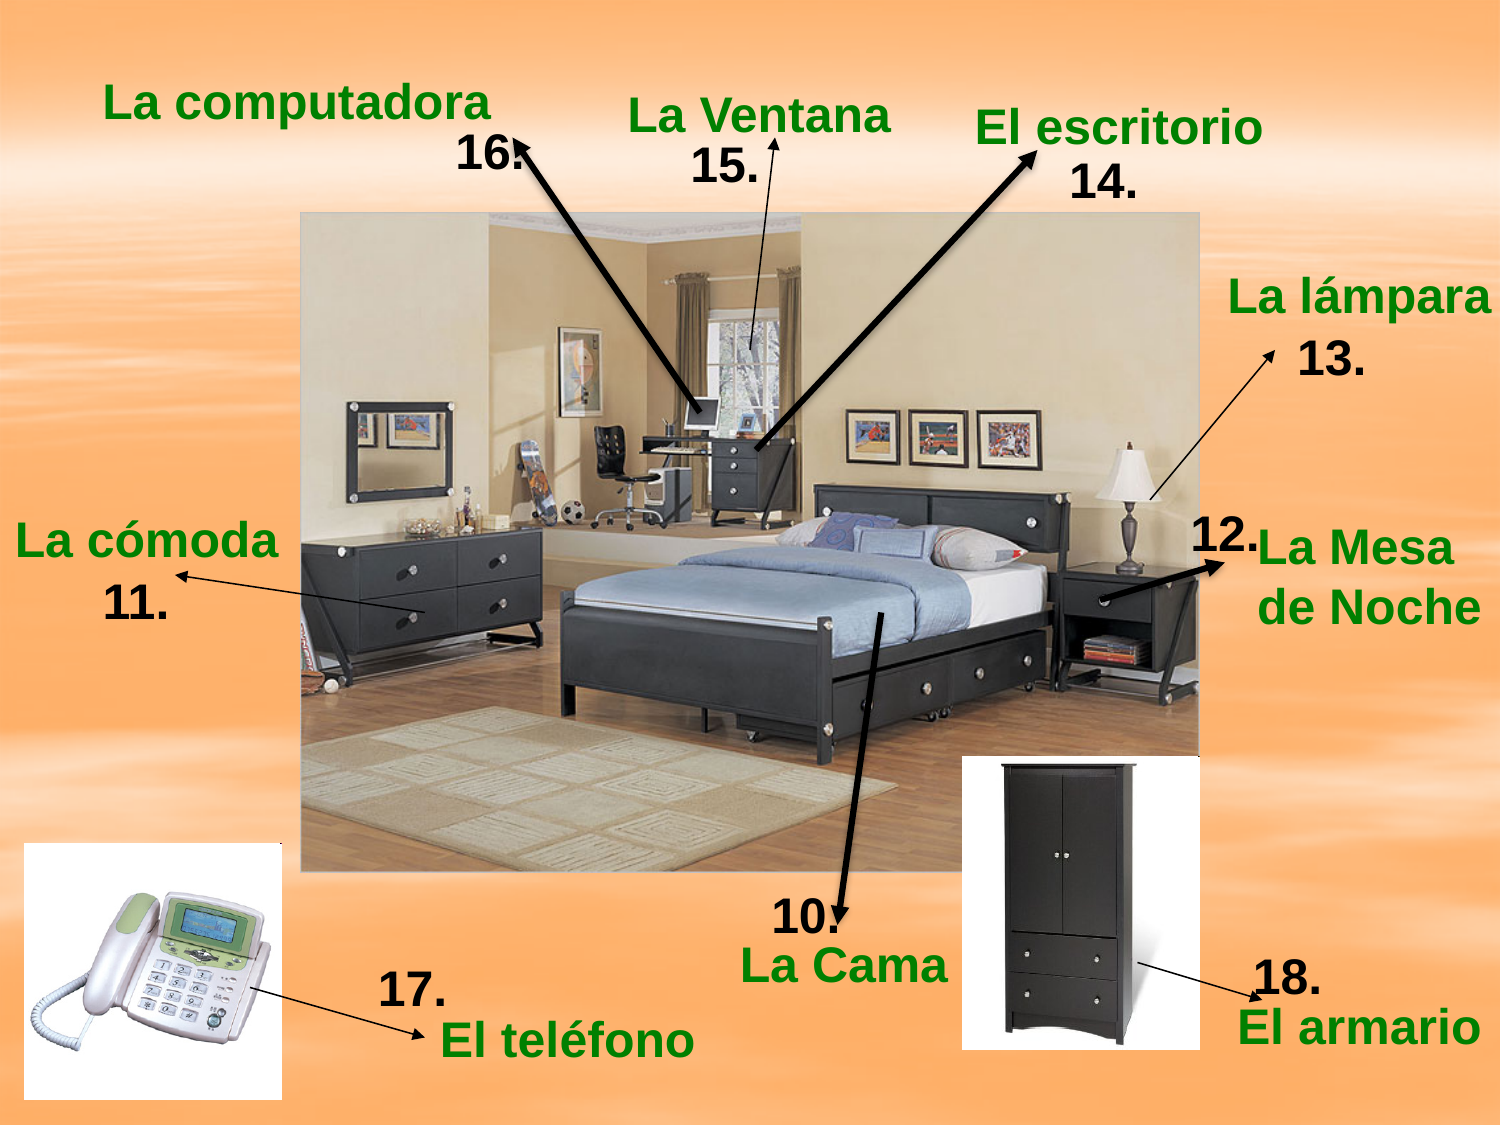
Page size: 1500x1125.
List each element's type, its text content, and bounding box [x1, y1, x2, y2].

text_box [185, 575, 294, 593]
text_box 10. [756, 882, 856, 952]
text_box [377, 1024, 424, 1041]
text_box [1204, 349, 1276, 436]
text_box 13. [1282, 317, 1382, 393]
text_box La Mesa de Noche [1242, 507, 1500, 643]
picture [24, 843, 282, 1101]
text_box 17. [363, 949, 463, 1024]
text_box La lámpara [1212, 255, 1500, 331]
text_box El teléfono [424, 999, 790, 1075]
text_box La computadora [87, 62, 513, 138]
text_box [976, 163, 1034, 210]
text_box El escritorio [959, 87, 1325, 163]
text_box 14. [1054, 141, 1154, 210]
text_box 16. [440, 112, 540, 187]
text_box La Cama [724, 924, 957, 1000]
text_box 12. [1204, 494, 1275, 569]
text_box La cómoda [0, 499, 294, 575]
picture [299, 212, 1201, 1051]
text_box [1204, 569, 1219, 577]
text_box [540, 172, 566, 210]
text_box El armario [1222, 987, 1500, 1063]
text_box La Ventana [612, 74, 978, 150]
text_box 15. [675, 124, 775, 200]
text_box 11. [87, 562, 185, 638]
text_box 18. [1238, 937, 1338, 1013]
